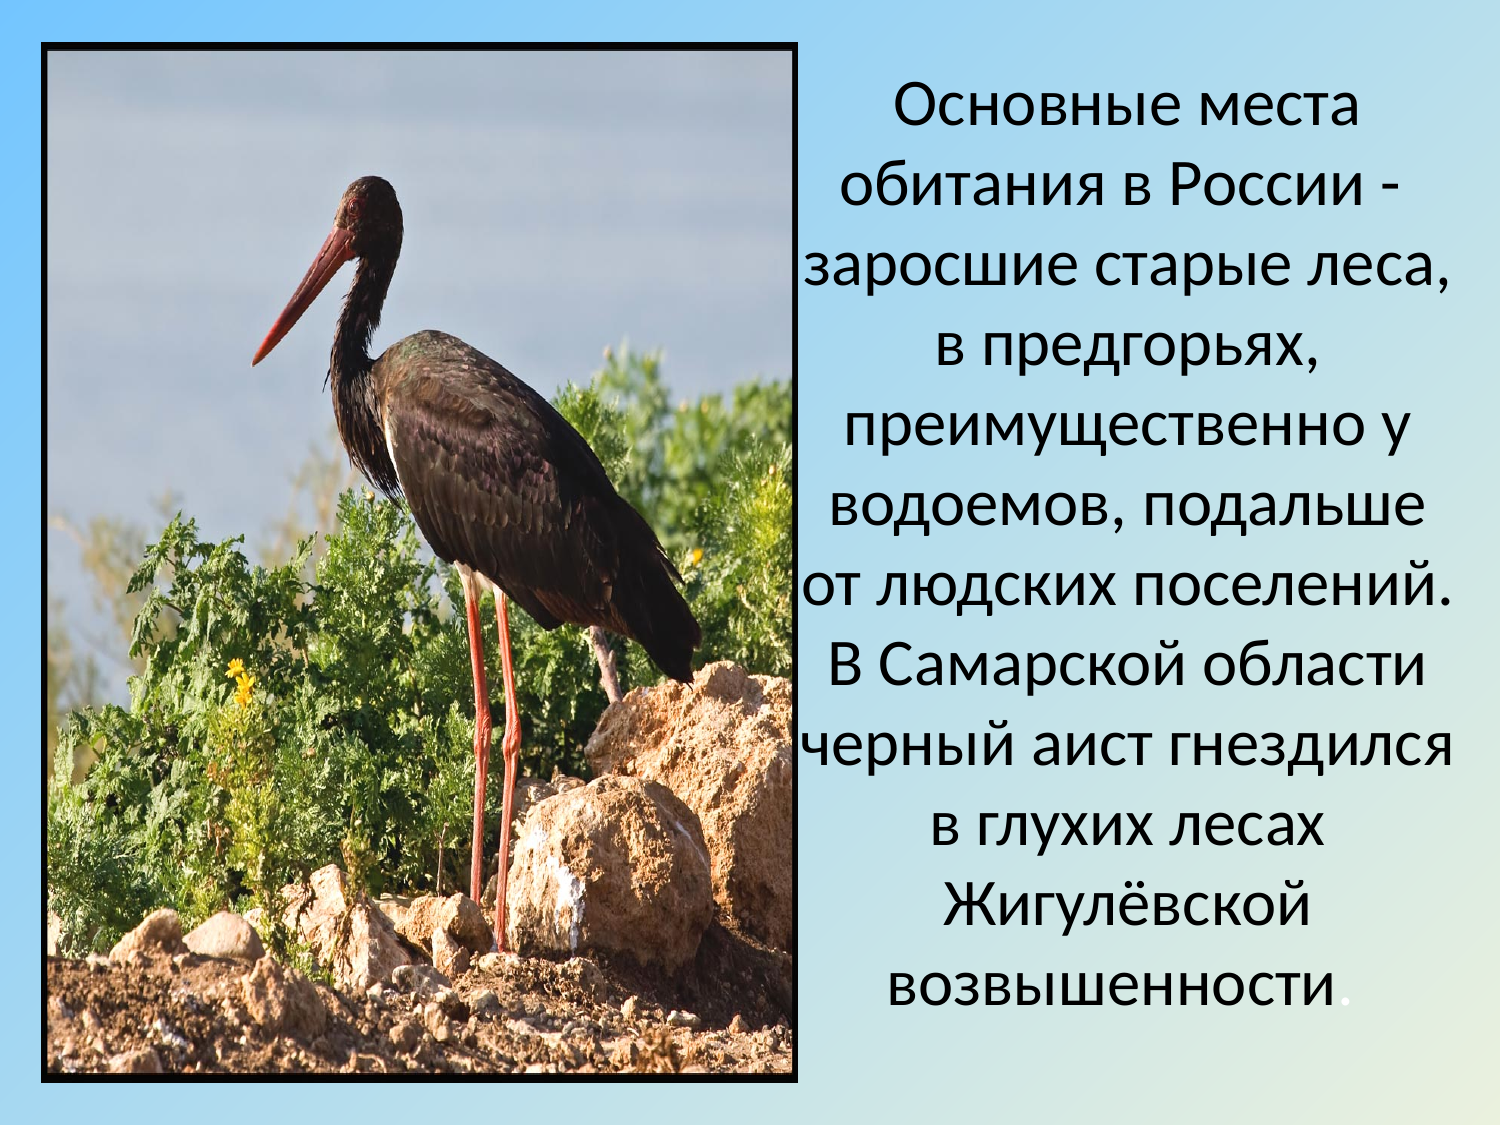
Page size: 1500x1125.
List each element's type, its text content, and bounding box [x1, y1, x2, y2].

title Основные места обитания в России - заросшие старые леса, в предгорьях, преимущественно у водоемов, подальше от людских поселений. В Самарской области черный аист гнездился в глухих лесах Жигулёвской возвышенности. [785, 19, 1471, 1059]
picture [41, 42, 798, 1083]
